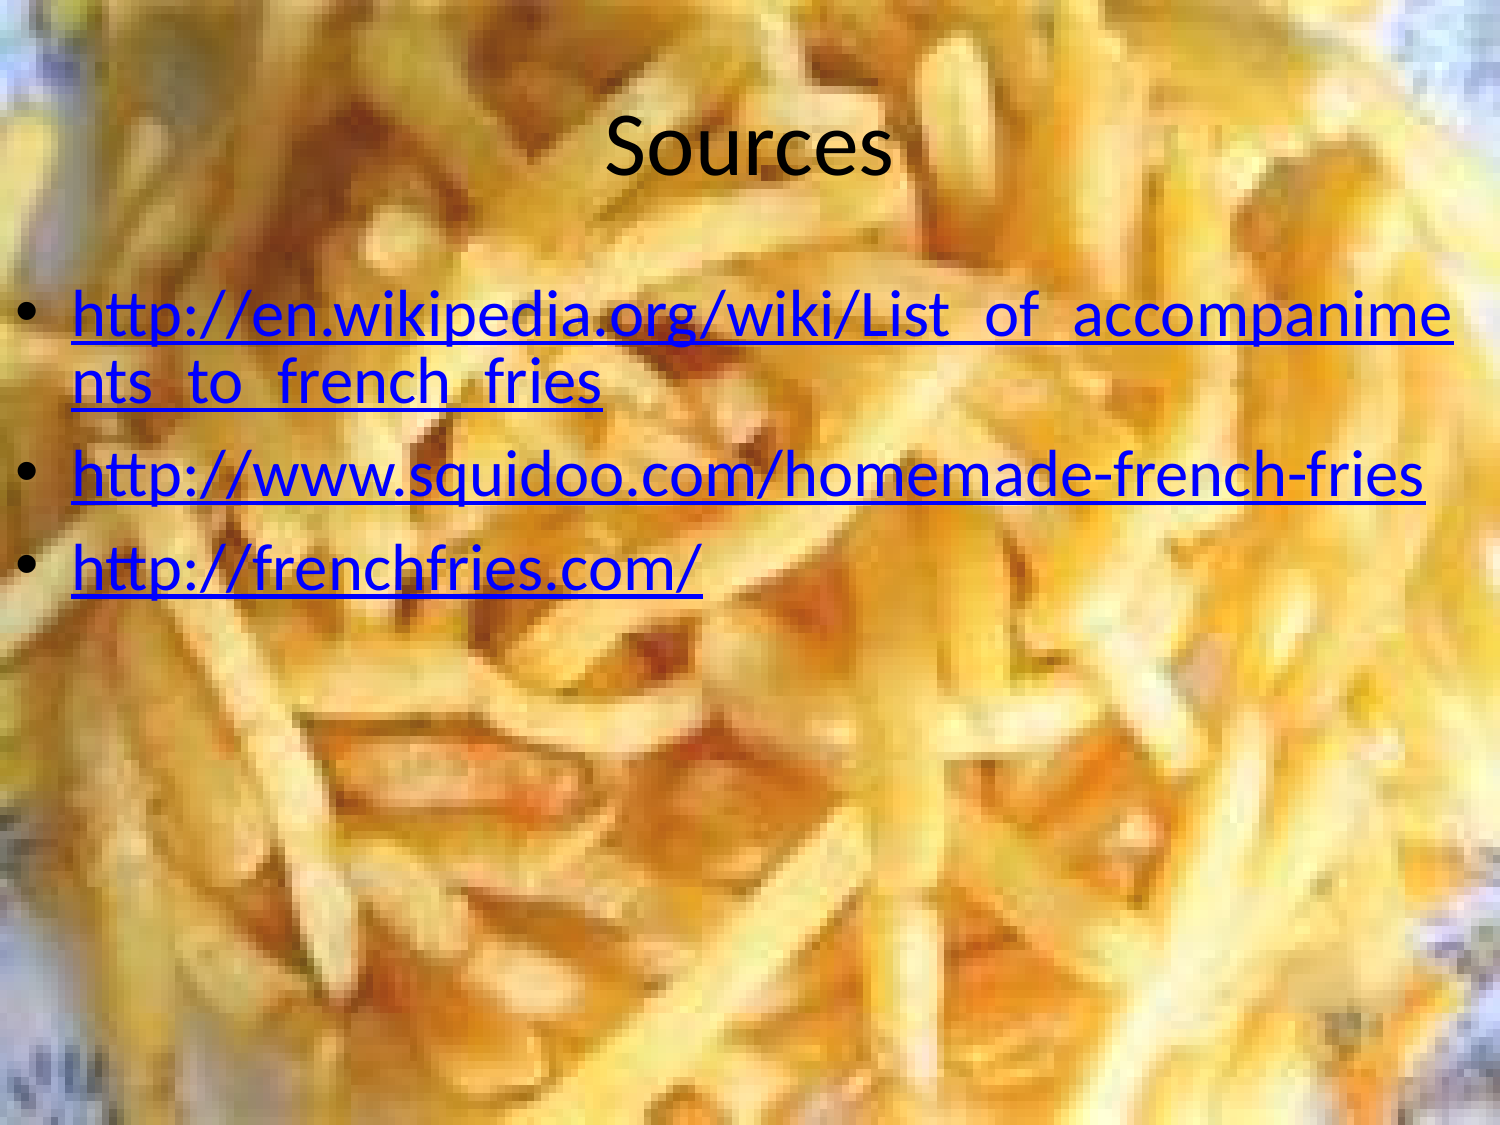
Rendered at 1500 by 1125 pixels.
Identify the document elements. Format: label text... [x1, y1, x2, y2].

title Sources [75, 45, 1425, 233]
list http://en.wikipedia.org/wiki/List_of_accompaniments_to_french_fries http://www.squidoo.com/homemade-french-fries http://frenchfries.com/ [0, 262, 1500, 1005]
